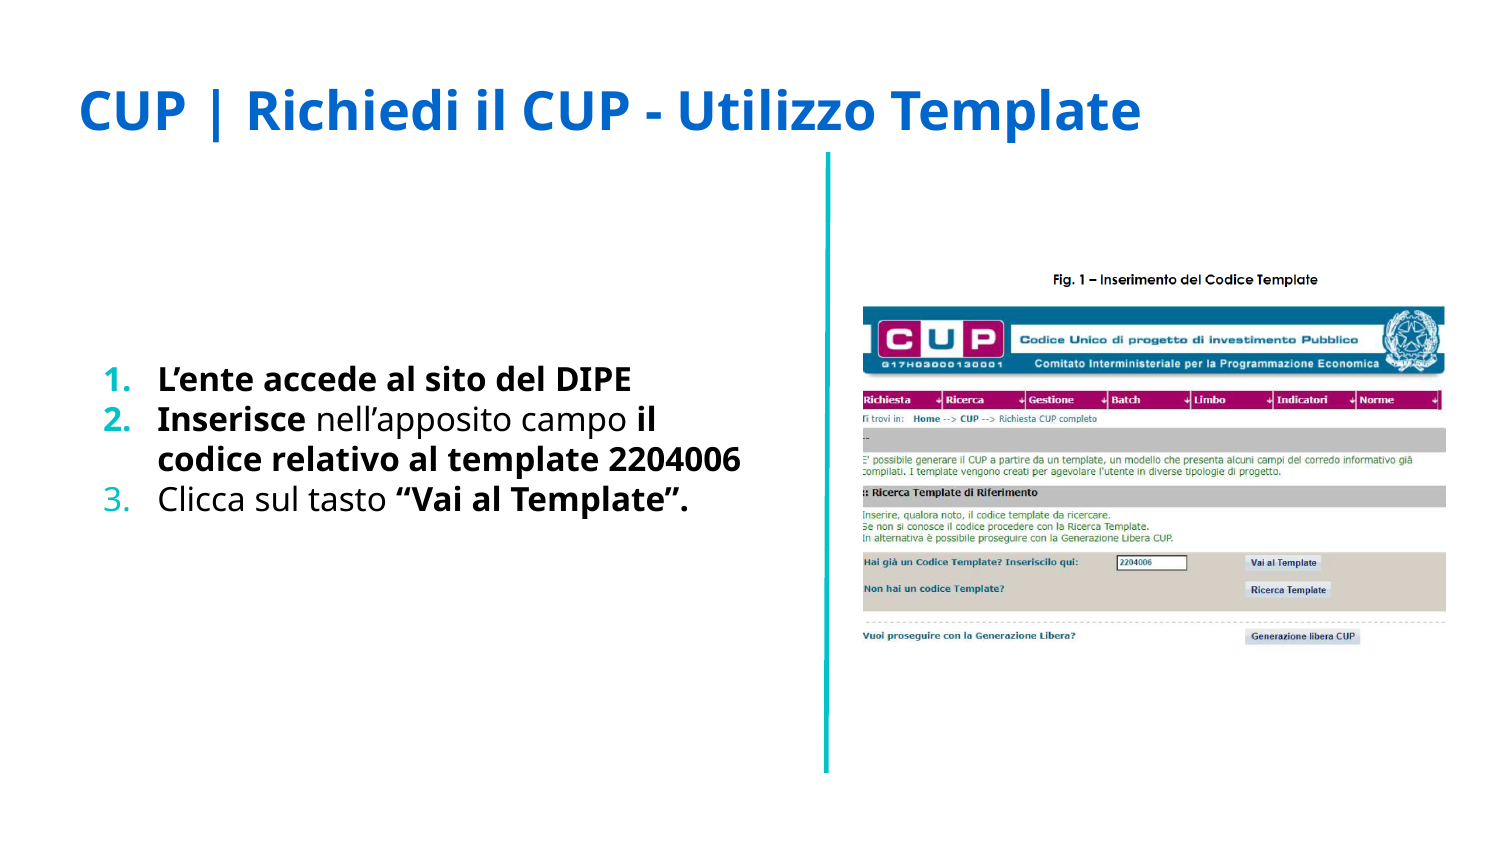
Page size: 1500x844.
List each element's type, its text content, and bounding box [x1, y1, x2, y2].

subtitle L’ente accede al sito del DIPE Inserisce nell’apposito campo il codice relativo al template 2204006 Clicca sul tasto “Vai al Template”. [67, 343, 775, 582]
text_box CUP | Richiedi il CUP - Utilizzo Template [63, 64, 1197, 153]
picture [847, 263, 1467, 663]
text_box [825, 151, 829, 774]
